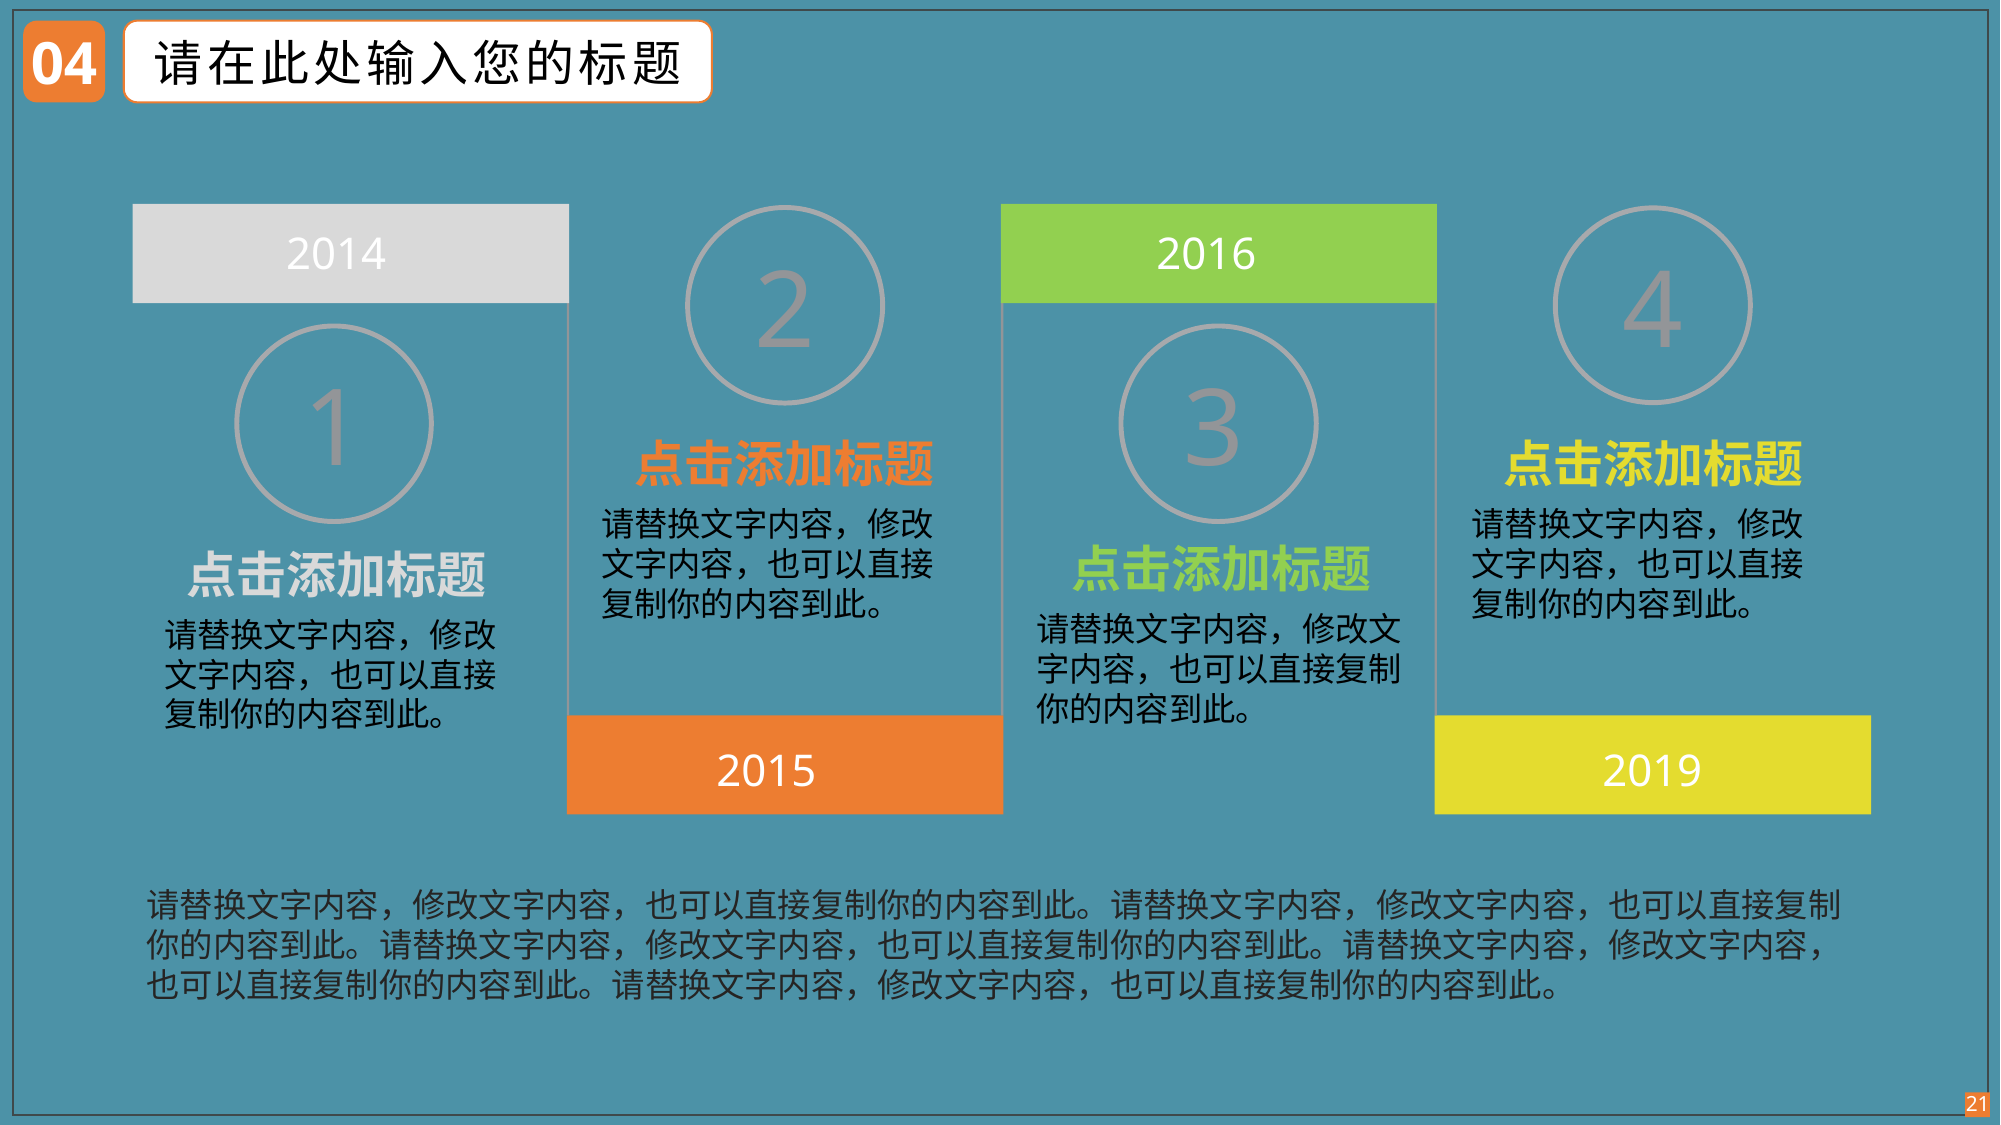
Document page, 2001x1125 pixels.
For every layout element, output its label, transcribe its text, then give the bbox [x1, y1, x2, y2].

text_box 请替换文字内容，修改文字内容，也可以直接复制你的内容到此。 [1021, 600, 1417, 736]
text_box 2016 [1156, 225, 1257, 279]
text_box [685, 205, 886, 406]
text_box 请替换文字内容，修改文字内容，也可以直接复制你的内容到此。请替换文字内容，修改文字内容，也可以直接复制你的内容到此。请替换文字内容，修改文字内容，也可以直接复制你的内容到此。请替换文字内容，修改文字内容，也可以直接复制你的内容到此。请替换文字内容，修改文字内容，也可以直接复制你的内容到此。 [131, 876, 1871, 1012]
text_box 1 [303, 359, 365, 487]
text_box 点击添加标题 [619, 425, 950, 500]
text_box 点击添加标题 [171, 535, 502, 611]
text_box 点击添加标题 [1056, 530, 1387, 606]
text_box 3 [1183, 359, 1245, 487]
text_box 请替换文字内容，修改文字内容，也可以直接复制你的内容到此。 [586, 495, 979, 631]
text_box 点击添加标题 [1488, 425, 1820, 500]
text_box [1552, 205, 1753, 406]
text_box 请替换文字内容，修改文字内容，也可以直接复制你的内容到此。 [149, 606, 535, 741]
text_box 2014 [286, 225, 387, 279]
text_box [566, 715, 1004, 815]
text_box 2015 [716, 742, 817, 795]
text_box 21 [1944, 1091, 2000, 1118]
text_box [1000, 304, 1004, 716]
text_box 2019 [1602, 742, 1703, 796]
text_box [1000, 203, 1437, 304]
text_box 4 [1622, 240, 1684, 369]
text_box [566, 304, 570, 716]
text_box [1118, 323, 1319, 524]
text_box [1434, 715, 1872, 815]
text_box 请替换文字内容，修改文字内容，也可以直接复制你的内容到此。 [1457, 495, 1850, 631]
text_box [132, 203, 570, 304]
text_box 2 [754, 240, 816, 369]
text_box [234, 323, 434, 524]
text_box [12, 9, 1989, 1116]
